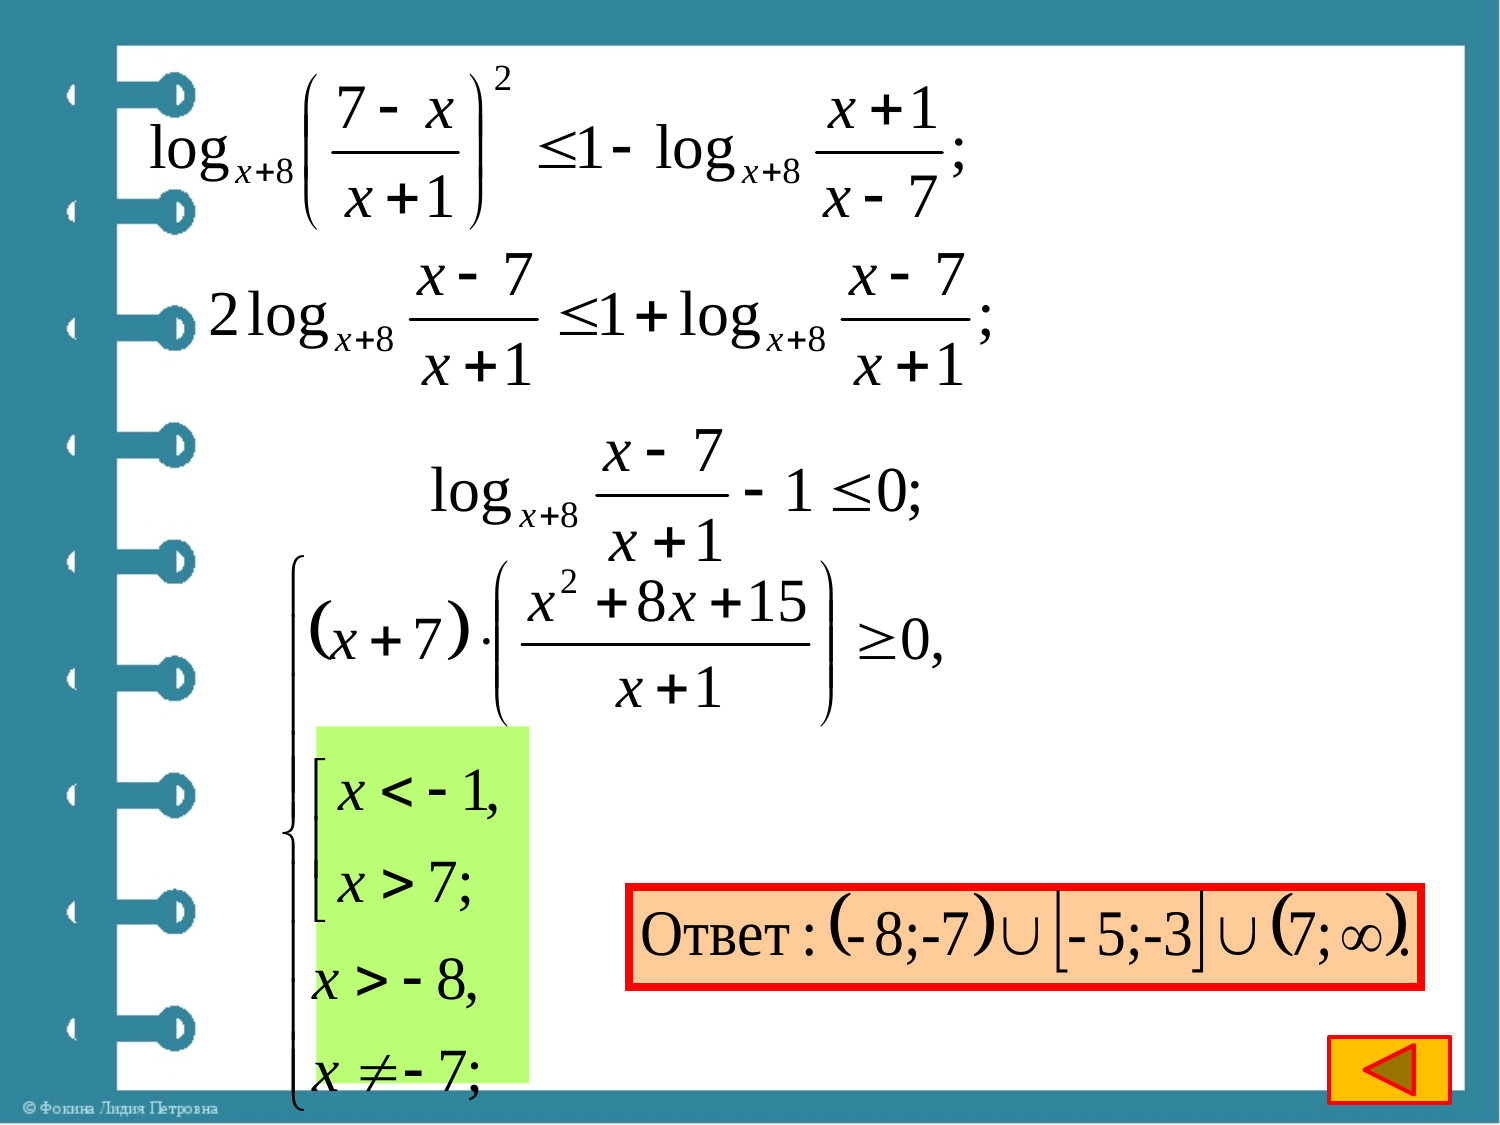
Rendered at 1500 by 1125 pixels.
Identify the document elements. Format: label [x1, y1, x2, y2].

list [421, 409, 934, 540]
list [269, 541, 955, 1125]
list [140, 46, 980, 243]
list [198, 234, 1005, 400]
text_box [632, 890, 1418, 984]
picture [0, 0, 1500, 1125]
text_box [1328, 1036, 1450, 1103]
